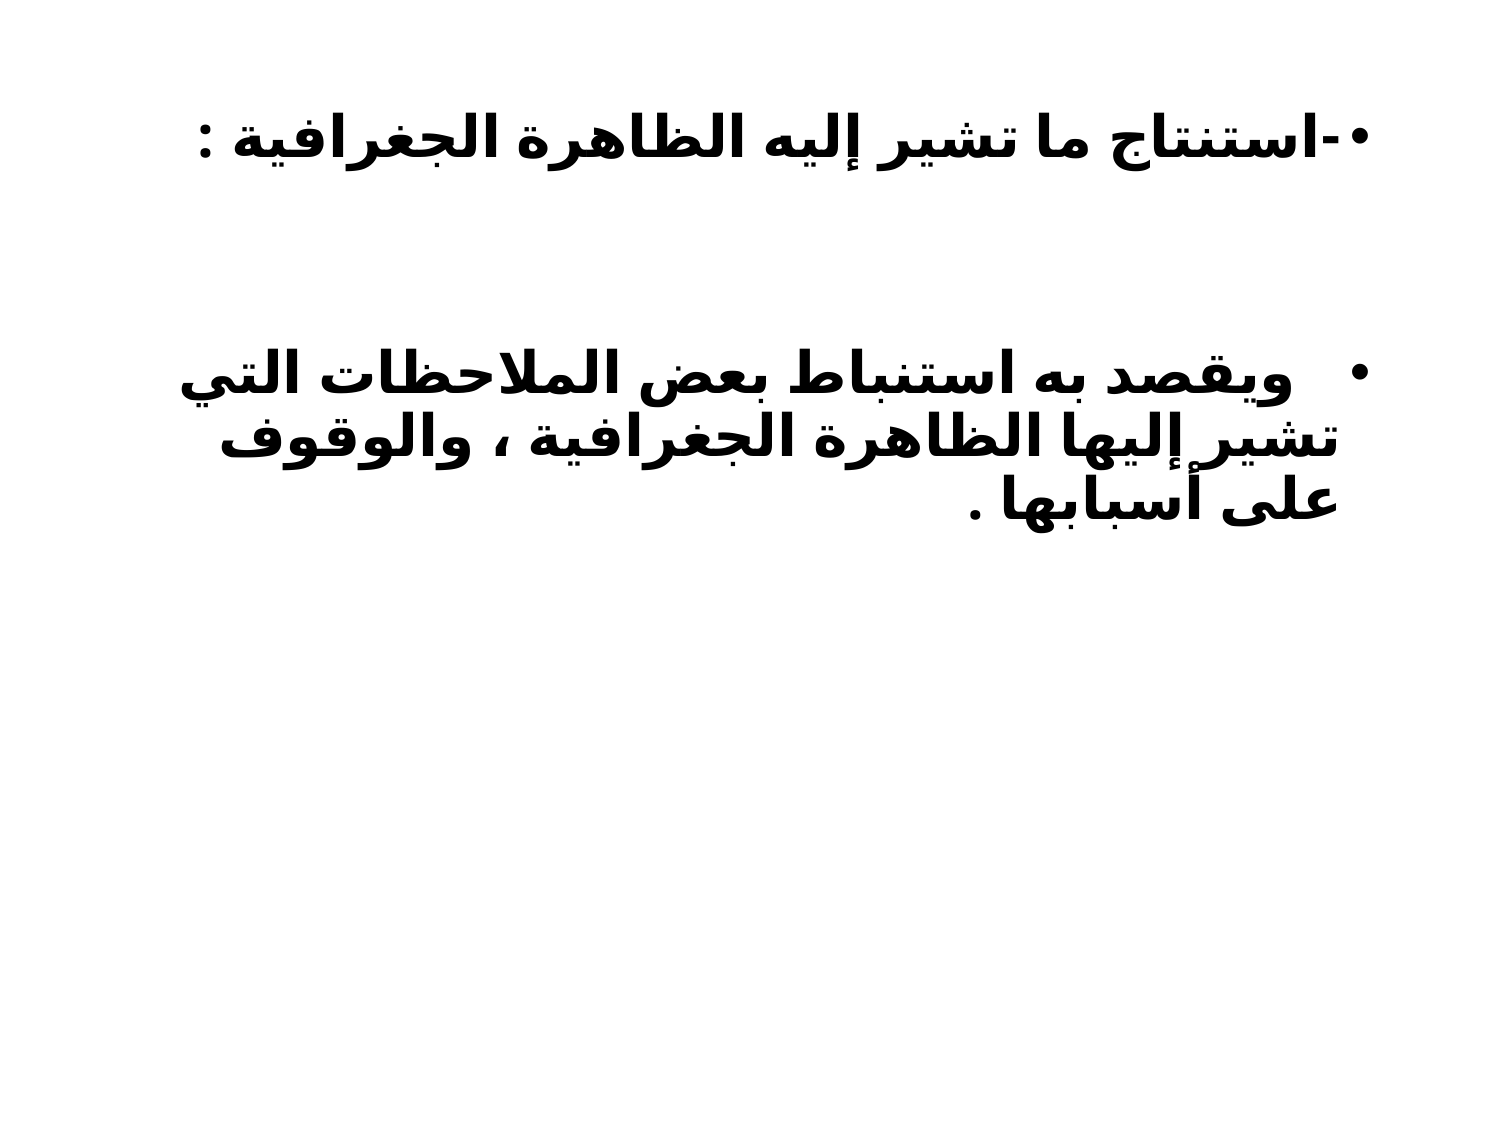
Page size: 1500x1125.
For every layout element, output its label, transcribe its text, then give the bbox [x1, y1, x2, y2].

list - استنتاج ما تشير إليه الظاهرة الجغرافية : ويقصد به استنباط بعض الملاحظات التي تشير إليها الظاهرة الجغرافية ، والوقوف على أسبابها . [114, 99, 1386, 1005]
